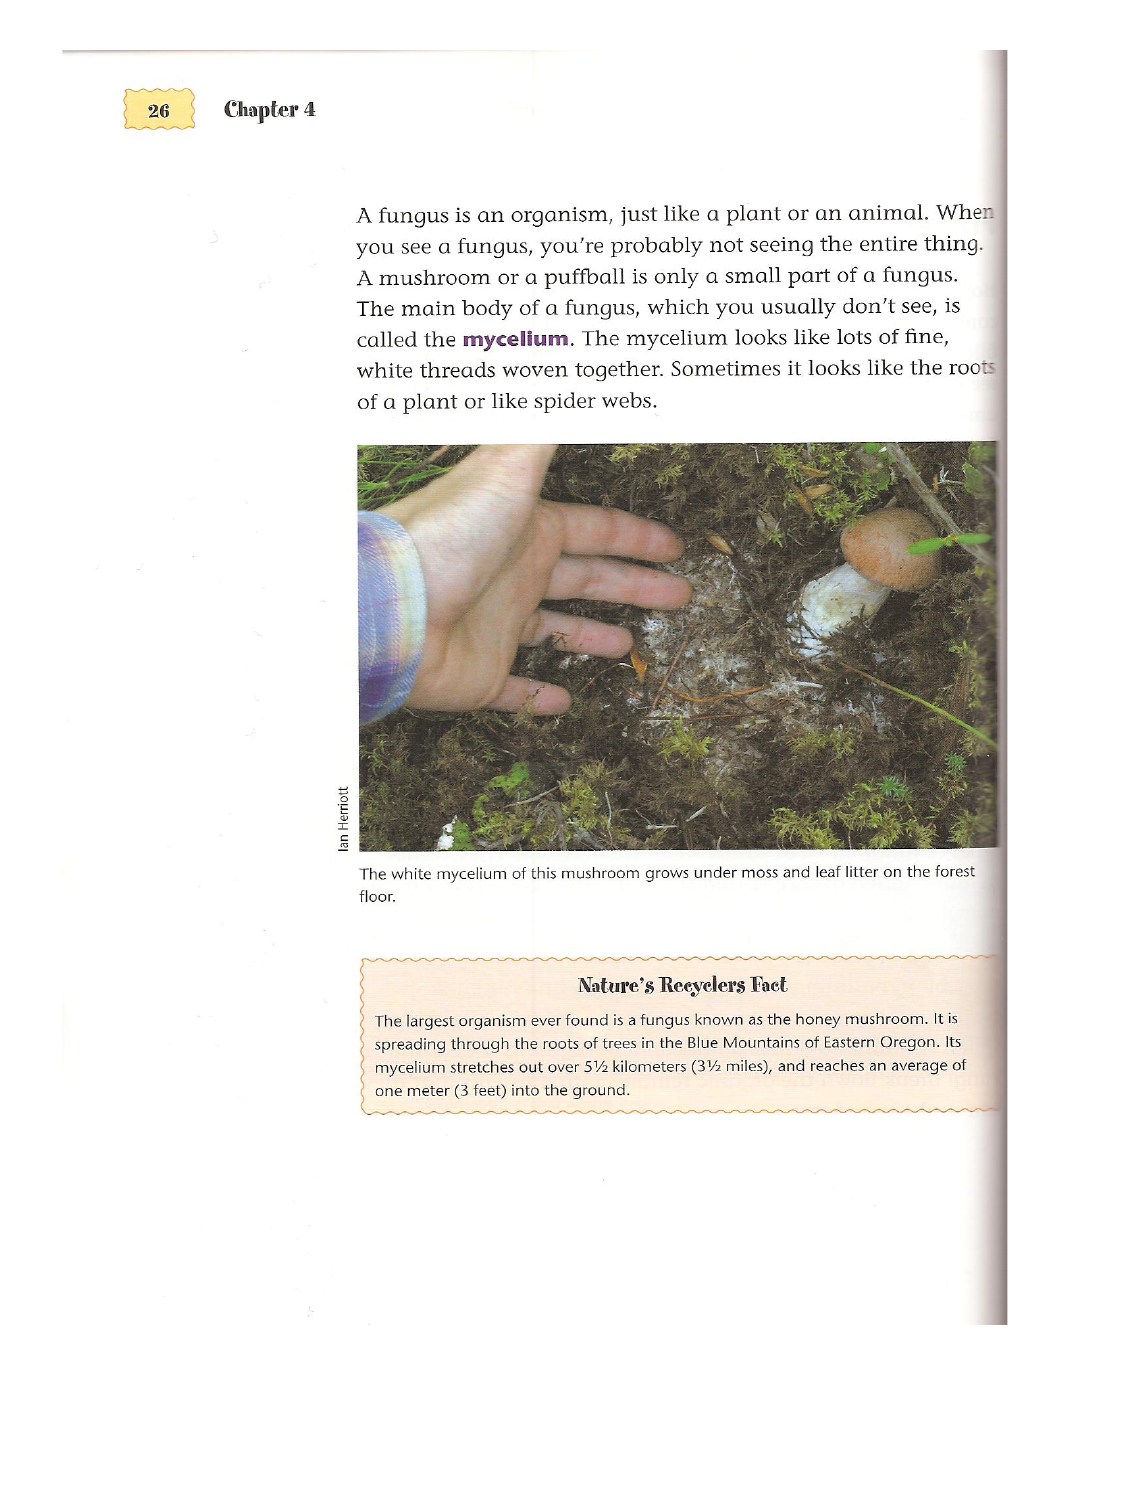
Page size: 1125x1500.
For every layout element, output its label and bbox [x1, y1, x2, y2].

list [62, 49, 1008, 1326]
